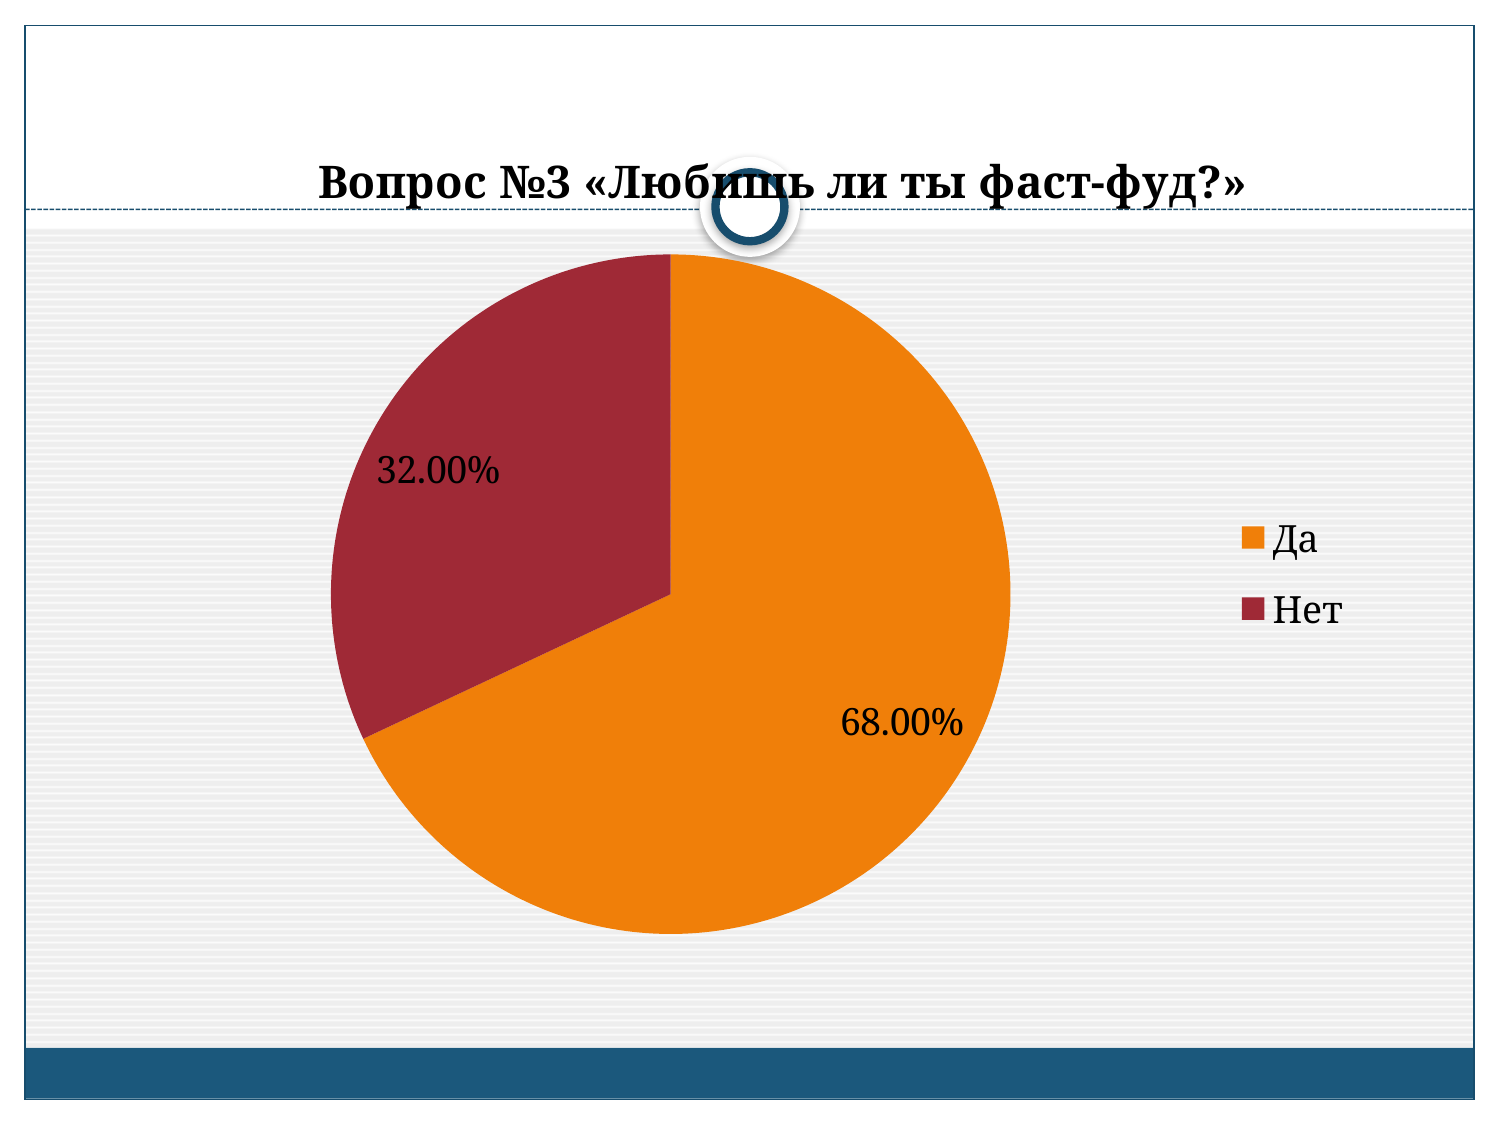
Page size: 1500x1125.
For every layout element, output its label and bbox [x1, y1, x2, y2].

chart [88, 125, 1392, 951]
